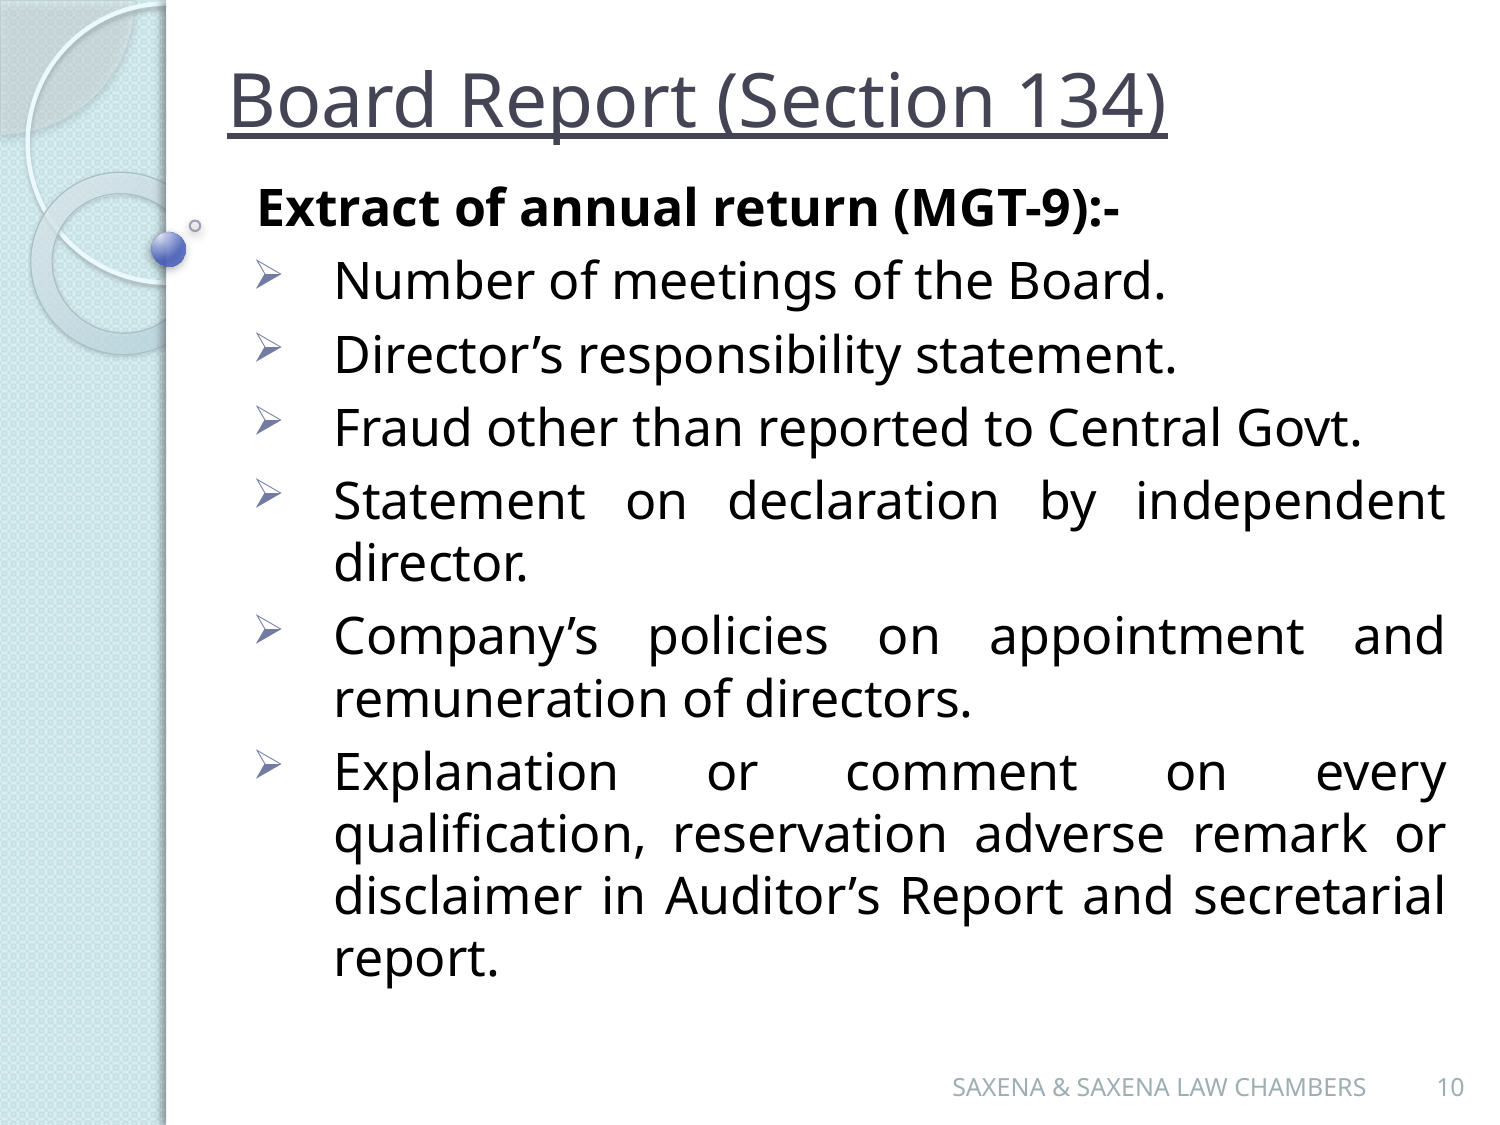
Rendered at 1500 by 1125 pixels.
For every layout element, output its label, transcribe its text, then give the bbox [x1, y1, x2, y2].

slide_number 10 [1413, 1034, 1488, 1113]
title Board Report (Section 134) [212, 0, 1450, 150]
footer SAXENA & SAXENA LAW CHAMBERS [937, 1034, 1413, 1113]
subtitle Extract of annual return (MGT-9):- Number of meetings of the Board. Director’s responsibility statement. Fraud other than reported to Central Govt. Statement on declaration by independent director. Company’s policies on appointment and remuneration of directors. Explanation or comment on every qualification, reservation adverse remark or disclaimer in Auditor’s Report and secretarial report. [237, 174, 1463, 1000]
